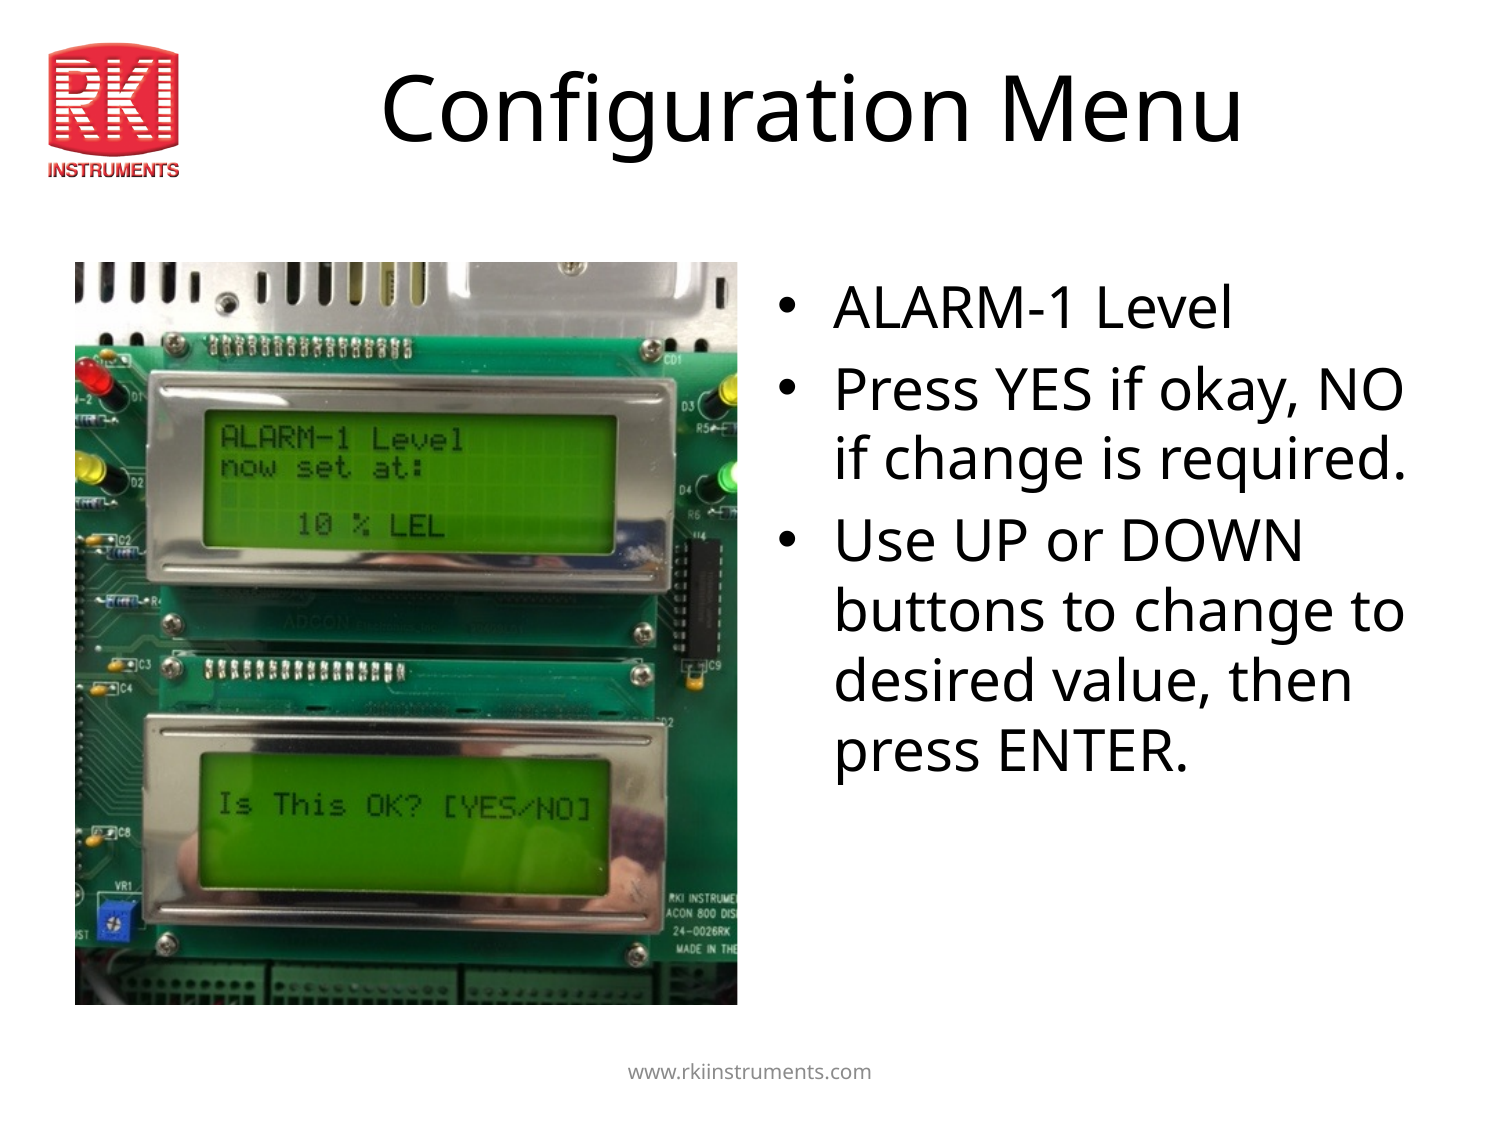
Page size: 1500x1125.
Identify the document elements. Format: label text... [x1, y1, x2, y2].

title Configuration Menu [175, 49, 1451, 161]
list ALARM-1 Level Press YES if okay, NO if change is required. Use UP or DOWN buttons to change to desired value, then press ENTER. [762, 262, 1425, 1005]
picture [37, 37, 188, 184]
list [74, 262, 738, 1006]
footer www.rkiinstruments.com [512, 1042, 988, 1103]
